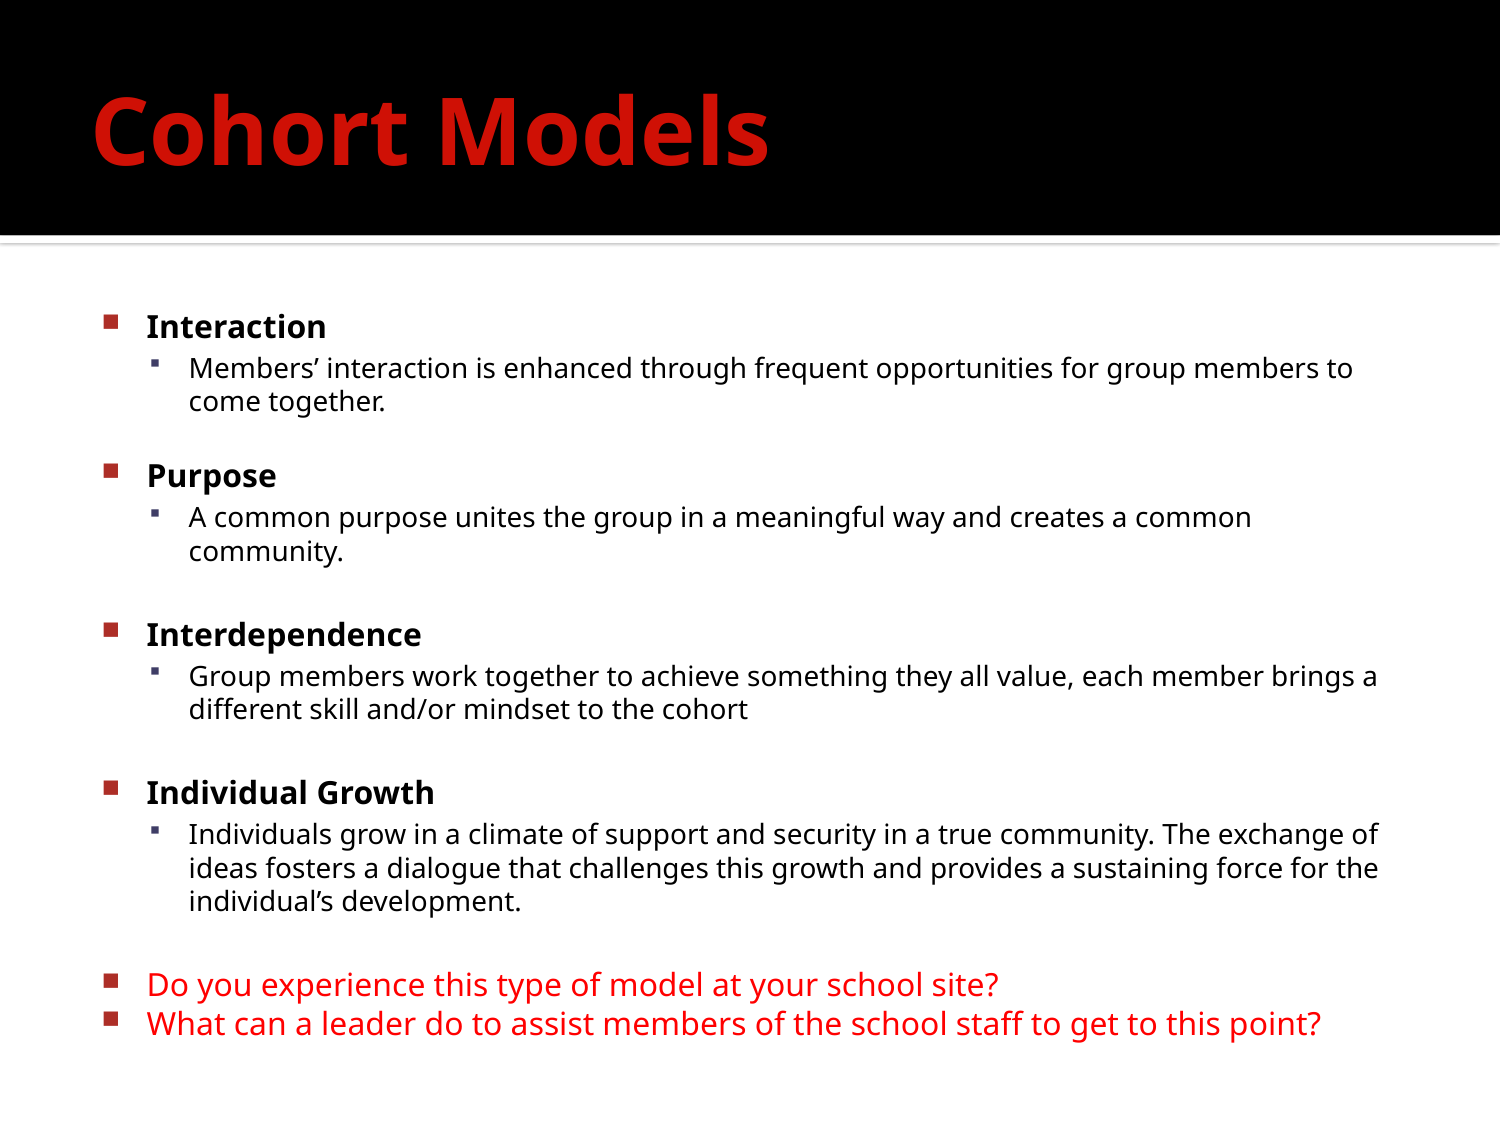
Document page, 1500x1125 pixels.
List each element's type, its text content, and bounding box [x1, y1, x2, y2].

list Interaction Members’ interaction is enhanced through frequent opportunities for group members to come together. Purpose A common purpose unites the group in a meaningful way and creates a common community. Interdependence Group members work together to achieve something they all value, each member brings a different skill and/or mindset to the cohort Individual Growth Individuals grow in a climate of support and security in a true community. The exchange of ideas fosters a dialogue that challenges this growth and provides a sustaining force for the individual’s development. Do you experience this type of model at your school site? What can a leader do to assist members of the school staff to get to this point? [75, 291, 1425, 1050]
title Cohort Models [75, 25, 1425, 231]
